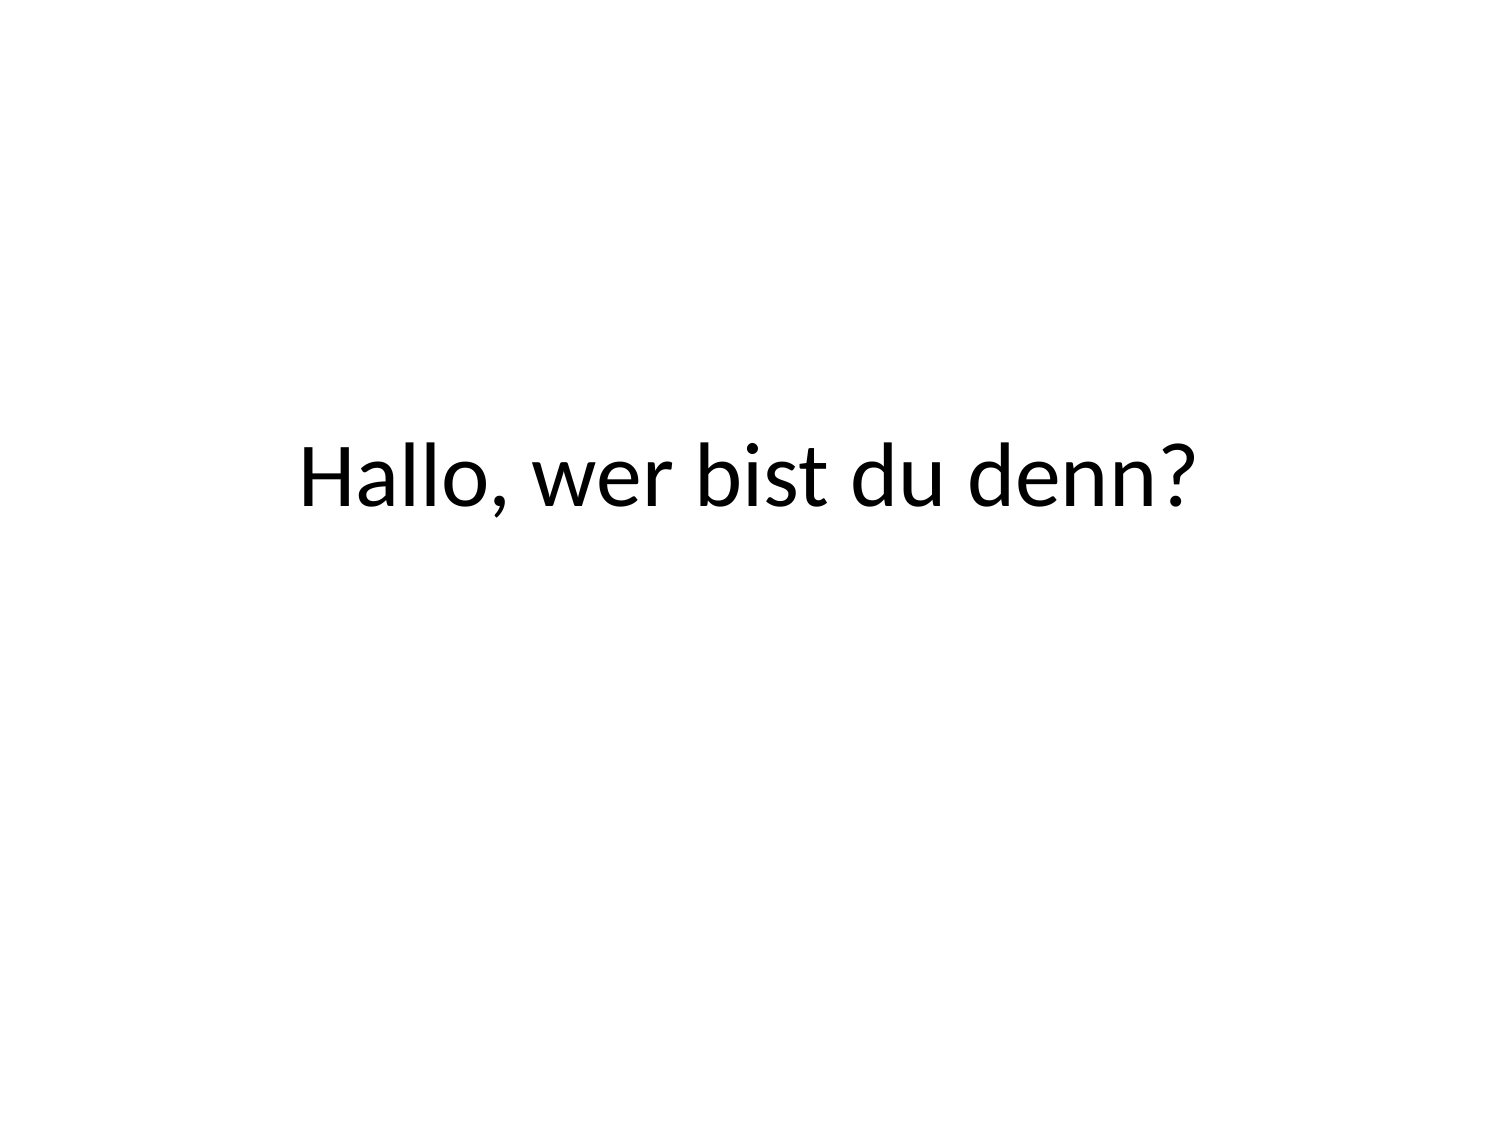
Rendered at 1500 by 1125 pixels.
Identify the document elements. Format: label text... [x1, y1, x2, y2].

title Hallo, wer bist du denn? [112, 349, 1388, 591]
